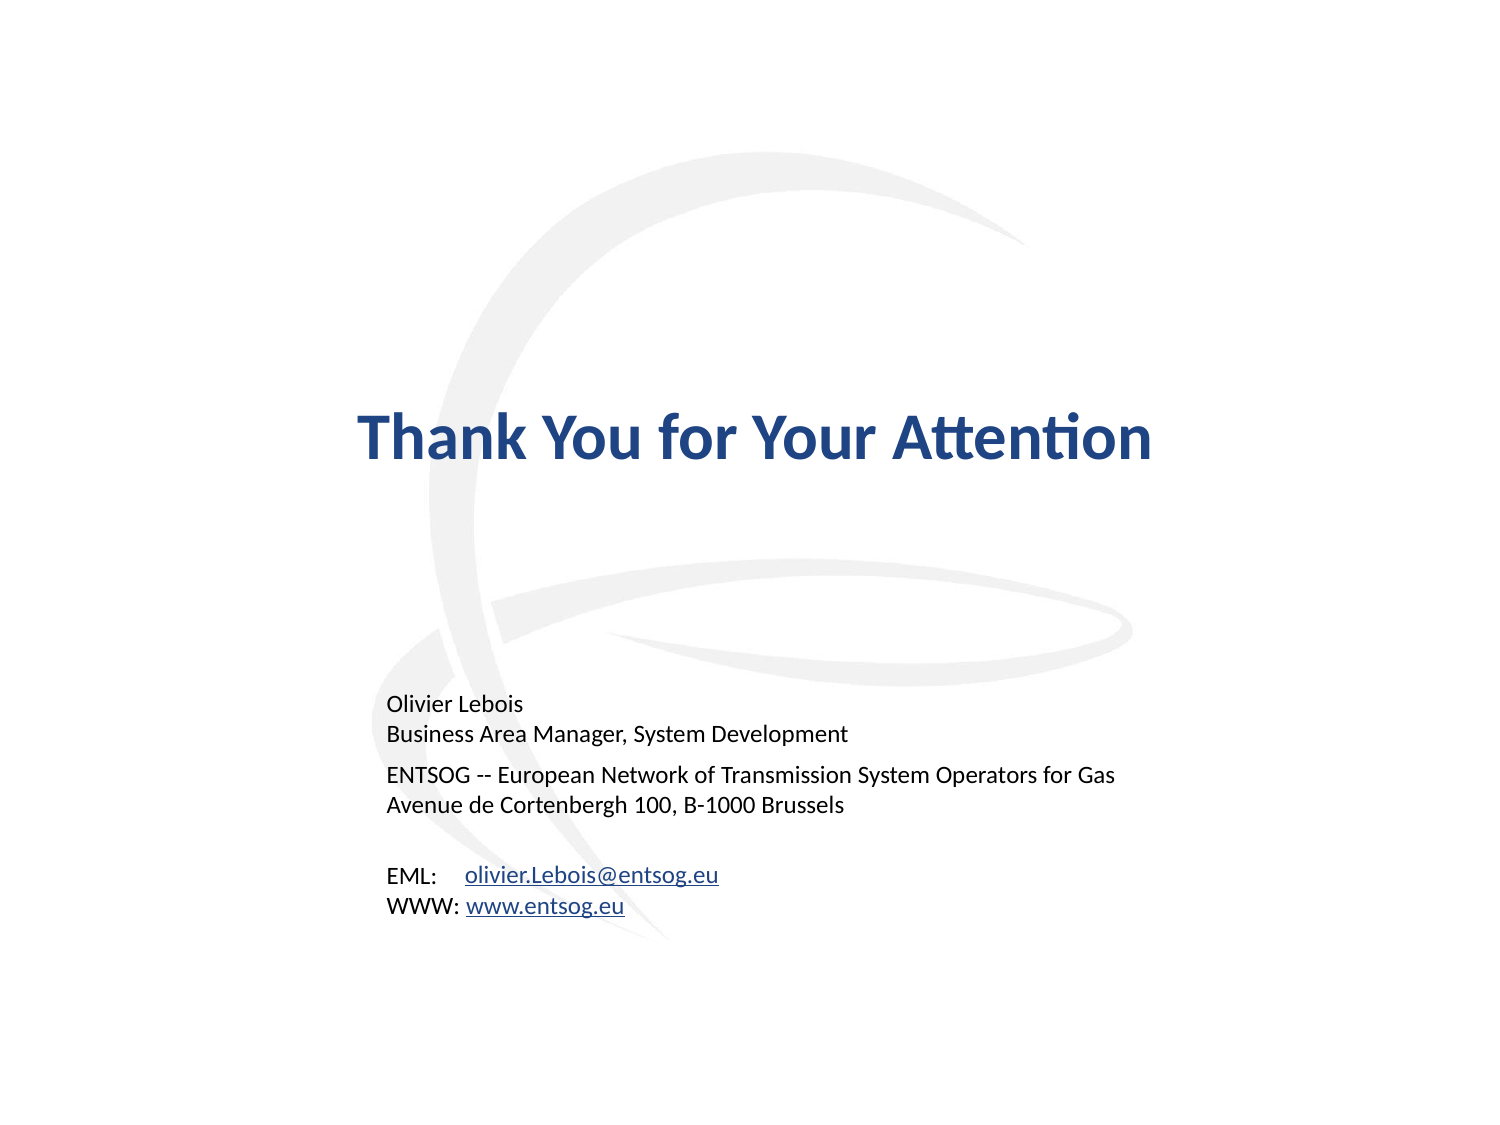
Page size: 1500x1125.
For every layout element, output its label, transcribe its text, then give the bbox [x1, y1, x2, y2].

list olivier.Lebois@entsog.eu [450, 850, 825, 898]
picture [358, 141, 1140, 949]
title Olivier Lebois Business Area Manager, System Development [371, 680, 1140, 752]
